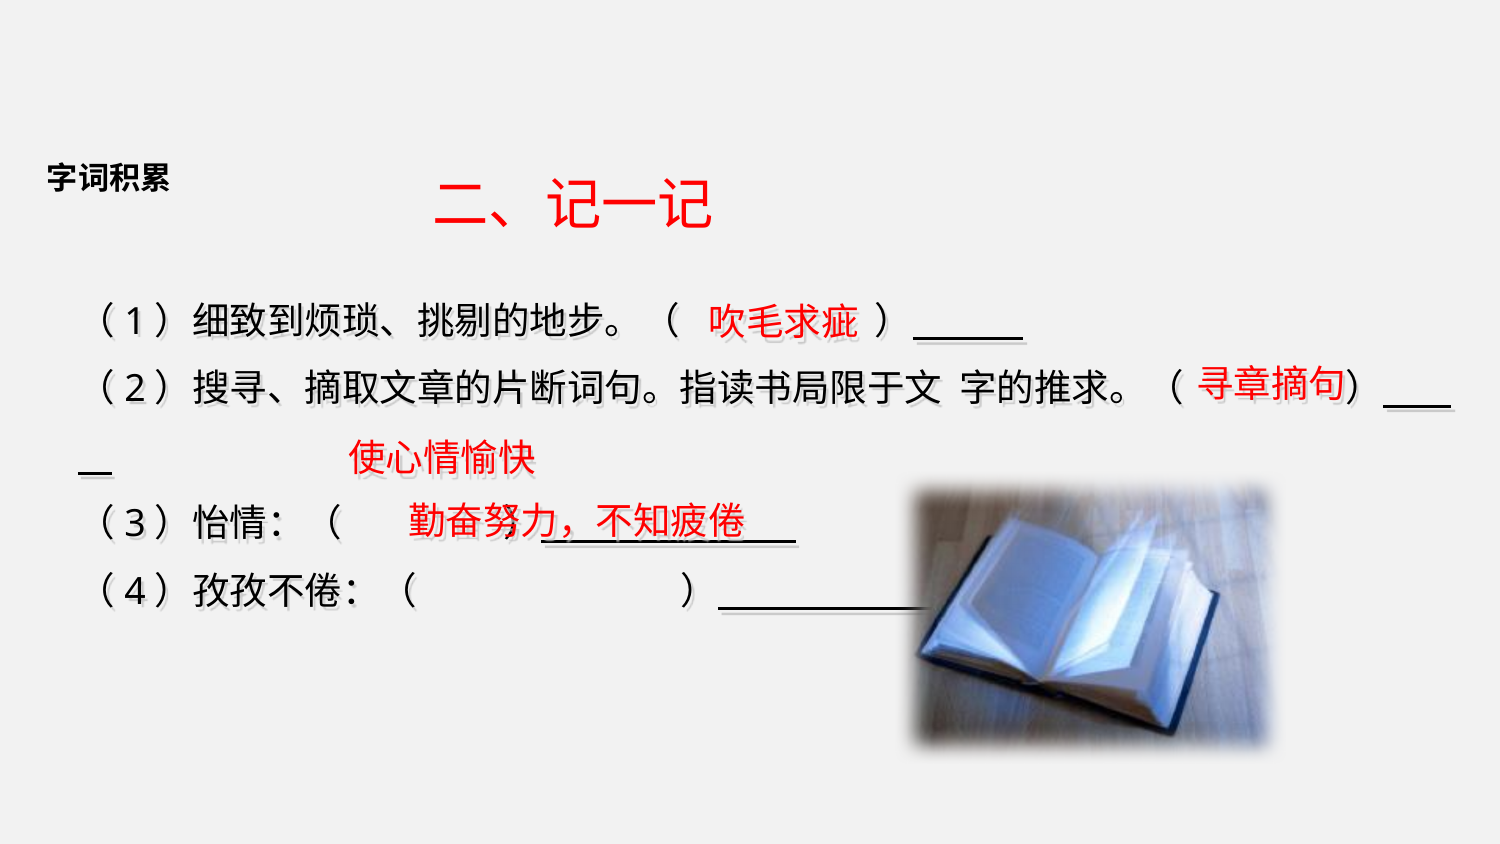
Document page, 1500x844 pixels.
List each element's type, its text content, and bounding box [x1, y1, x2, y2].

text_box 寻章摘句 [1042, 354, 1500, 411]
text_box 字词积累 [35, 153, 184, 202]
picture [894, 470, 1287, 766]
text_box 使心情愉快 [336, 427, 548, 485]
text_box 吹毛求疵 [611, 291, 957, 349]
text_box 二、记一记 [421, 128, 1024, 242]
text_box 勤奋努力，不知疲倦 [199, 490, 894, 548]
text_box （1）细致到烦琐、挑剔的地步。（ ） （2）搜寻、摘取文章的片断词句。指读书局限于文 字的推求。（ ） （3）怡情：（ ） （4）孜孜不倦：（ ） [66, 268, 1469, 618]
